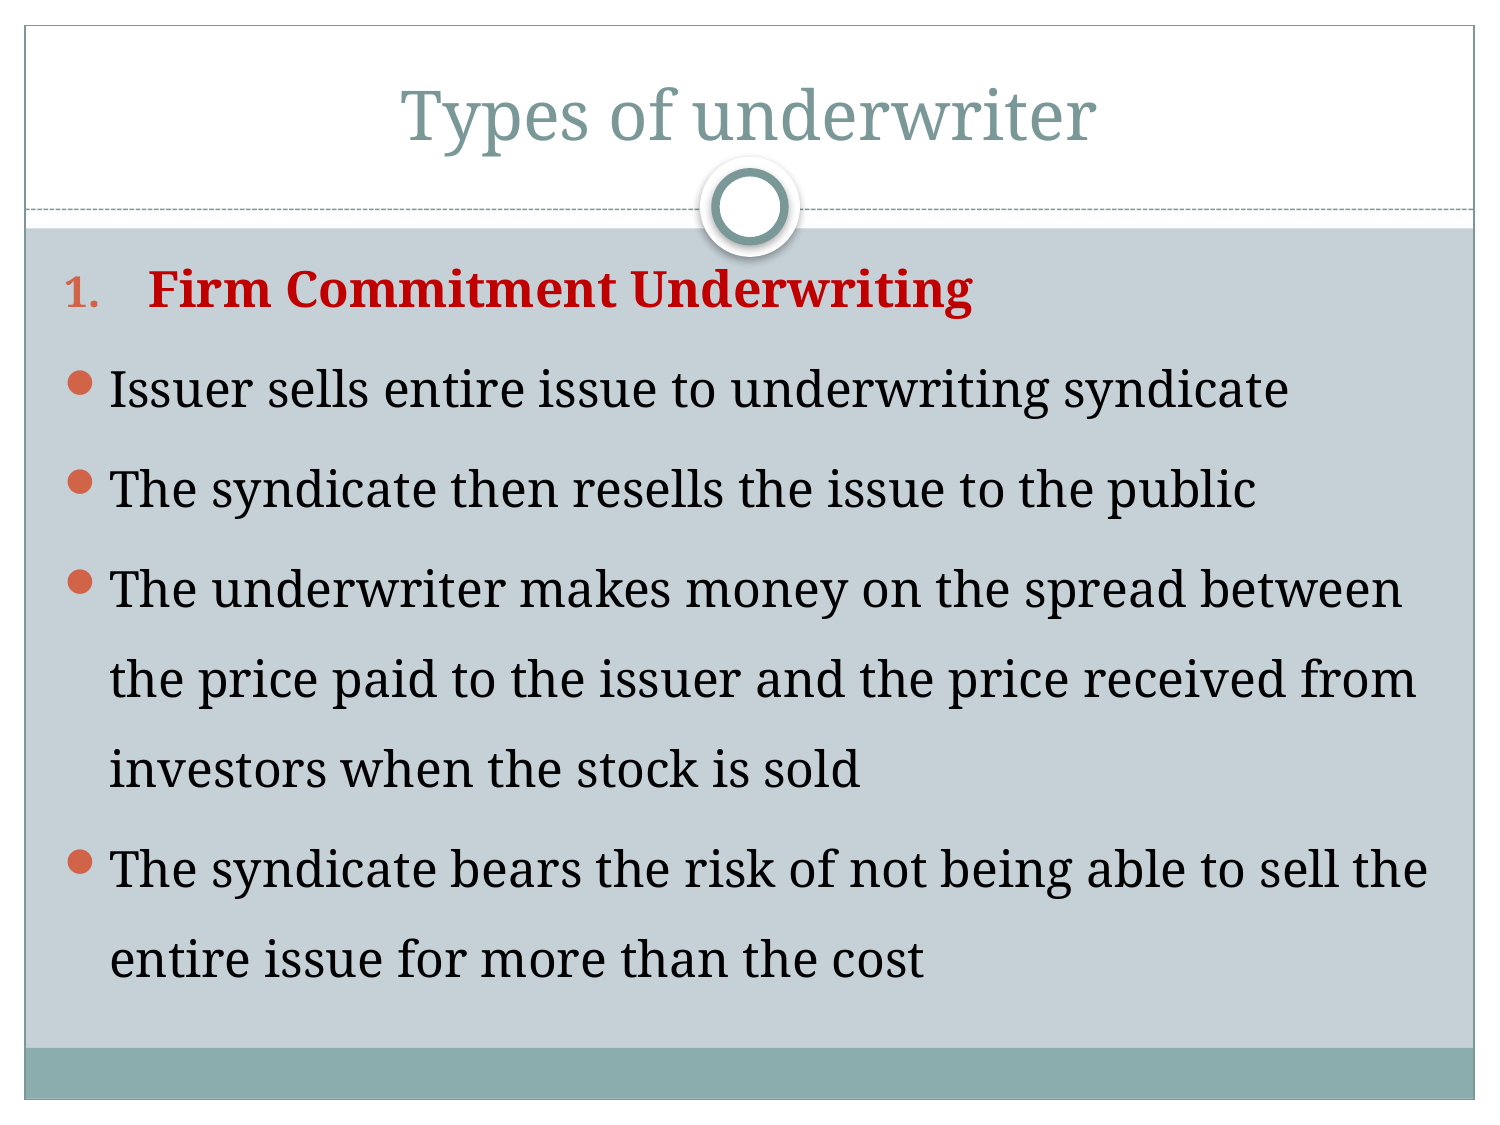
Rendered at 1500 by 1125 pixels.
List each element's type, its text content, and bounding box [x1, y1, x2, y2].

list Firm Commitment Underwriting Issuer sells entire issue to underwriting syndicate The syndicate then resells the issue to the public The underwriter makes money on the spread between the price paid to the issuer and the price received from investors when the stock is sold The syndicate bears the risk of not being able to sell the entire issue for more than the cost [49, 250, 1445, 1050]
title Types of underwriter [49, 37, 1450, 162]
